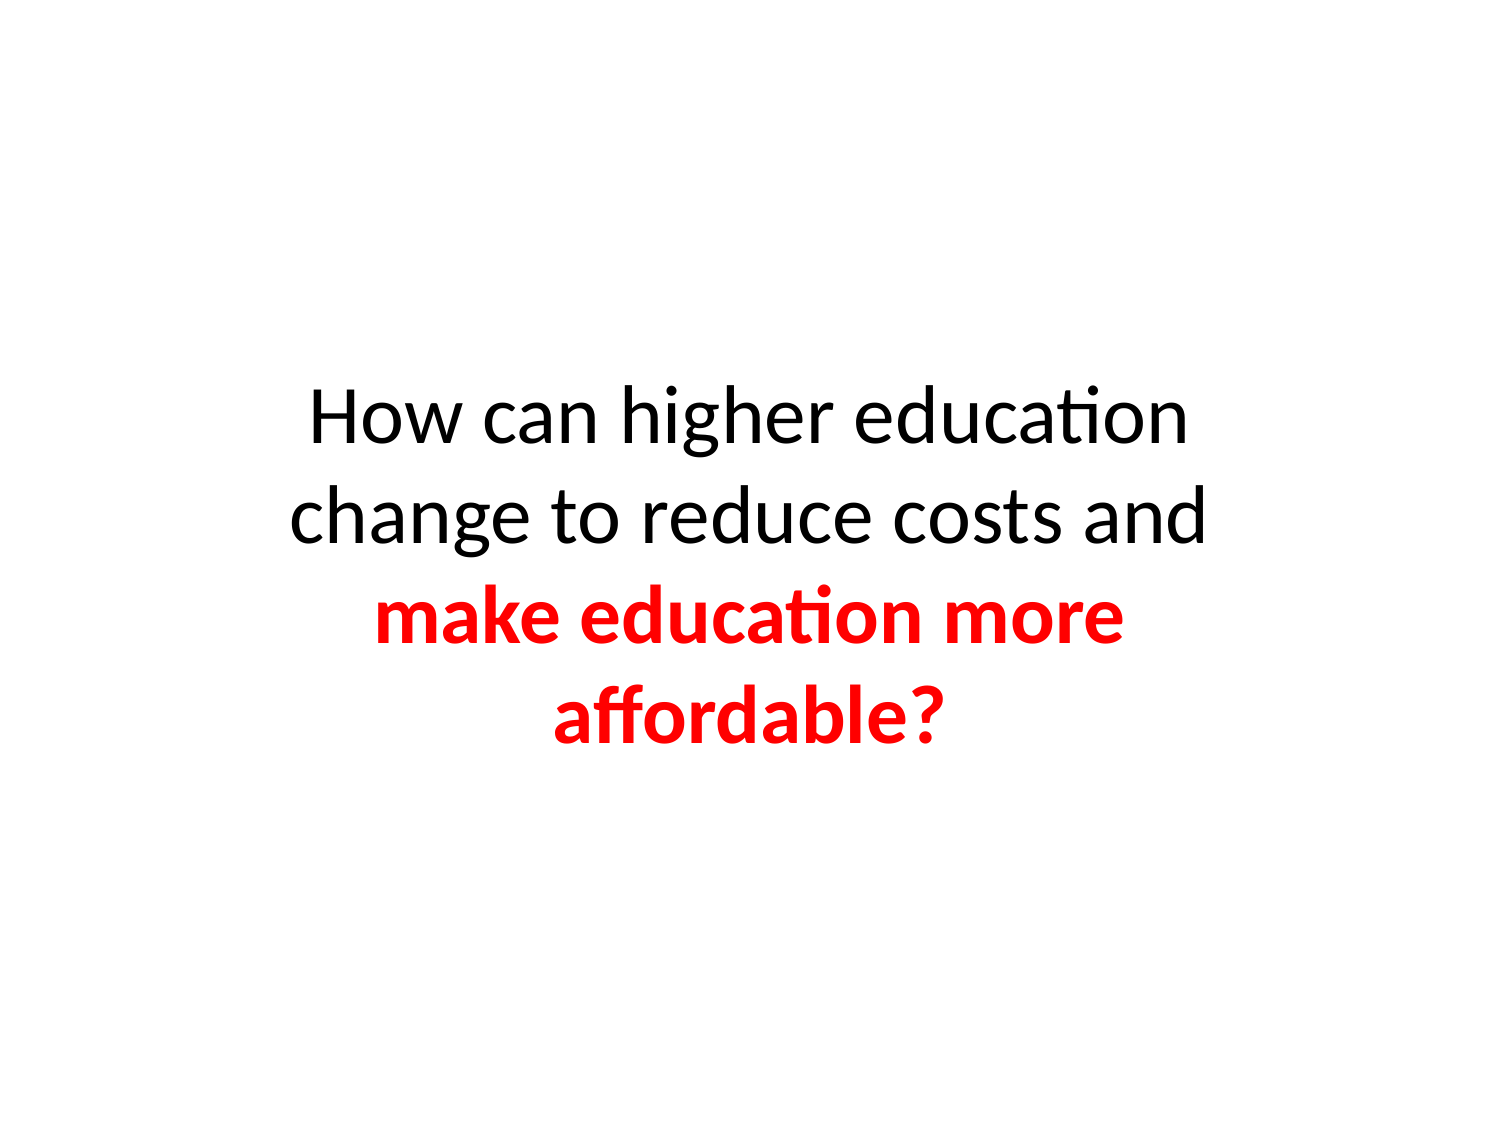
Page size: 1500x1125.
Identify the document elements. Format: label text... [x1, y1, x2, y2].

text_box How can higher education change to reduce costs and make education more affordable? [187, 352, 1313, 768]
